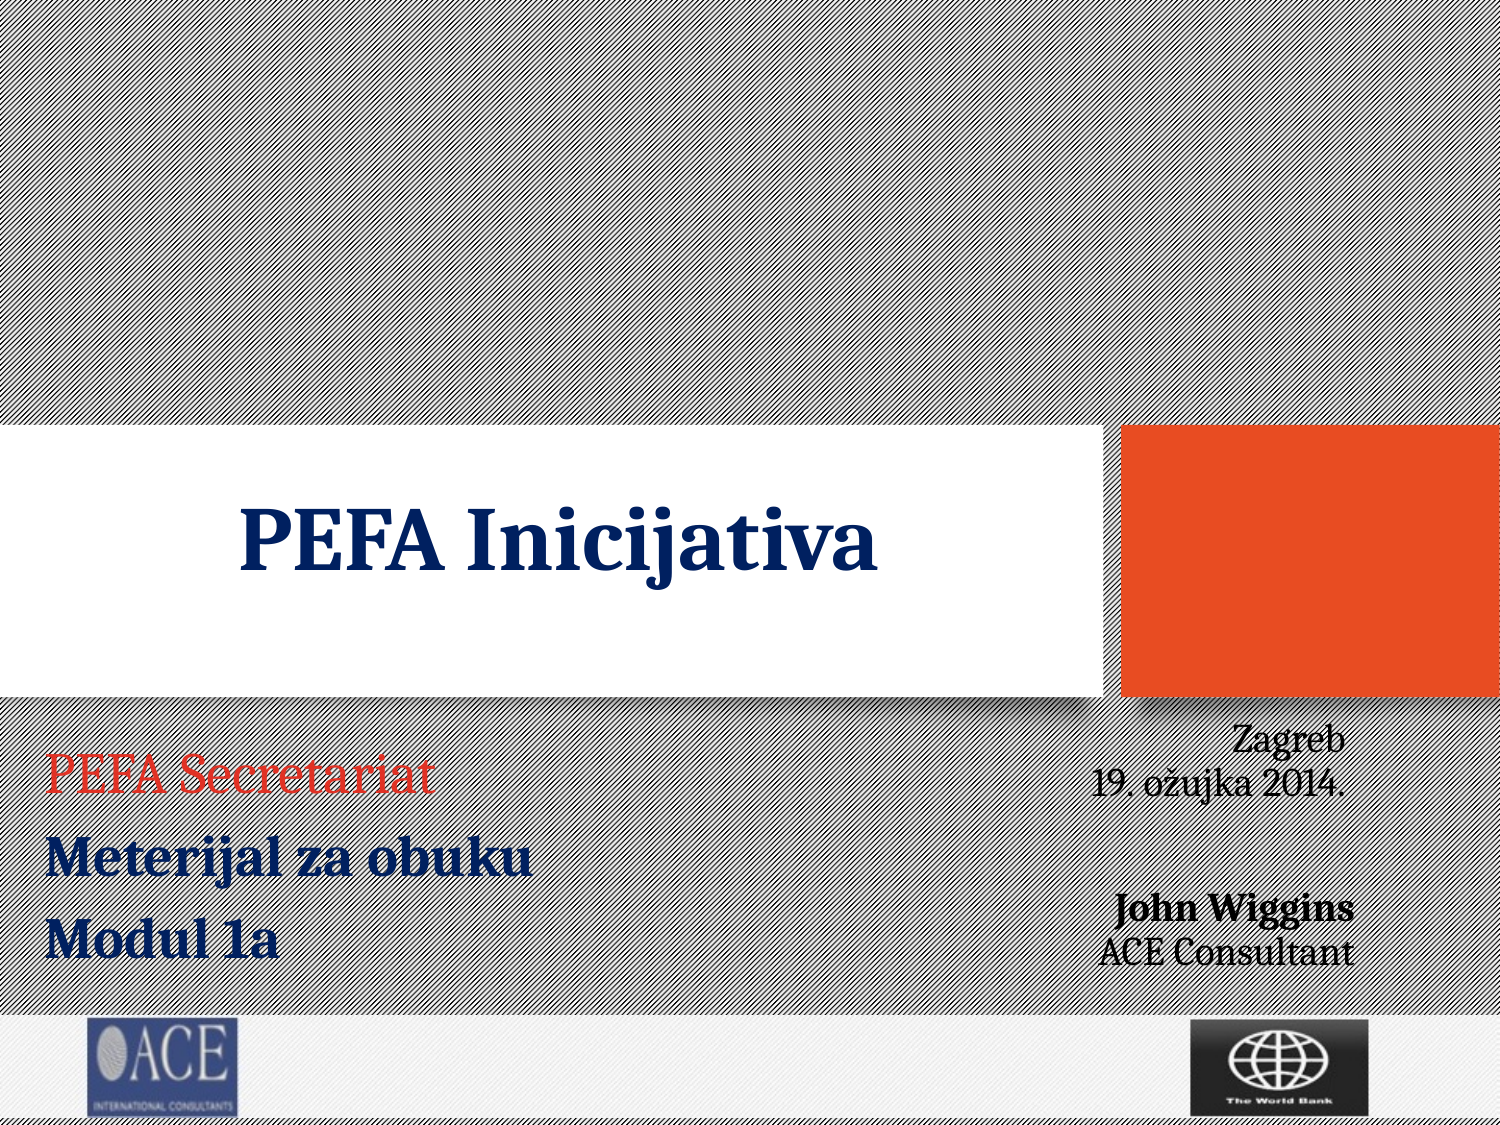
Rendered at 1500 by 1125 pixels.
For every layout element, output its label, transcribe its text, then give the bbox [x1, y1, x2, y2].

title PEFA Inicijativa [0, 420, 1120, 599]
subtitle Zagreb 19. ožujka 2014. John Wiggins ACE Consultant [319, 709, 1371, 984]
picture [0, 0, 1500, 1125]
text_box [60, 990, 1470, 1015]
text_box [60, 1118, 1444, 1125]
text_box PEFA Secretariat Meterijal za obuku Modul 1a [29, 727, 1010, 978]
